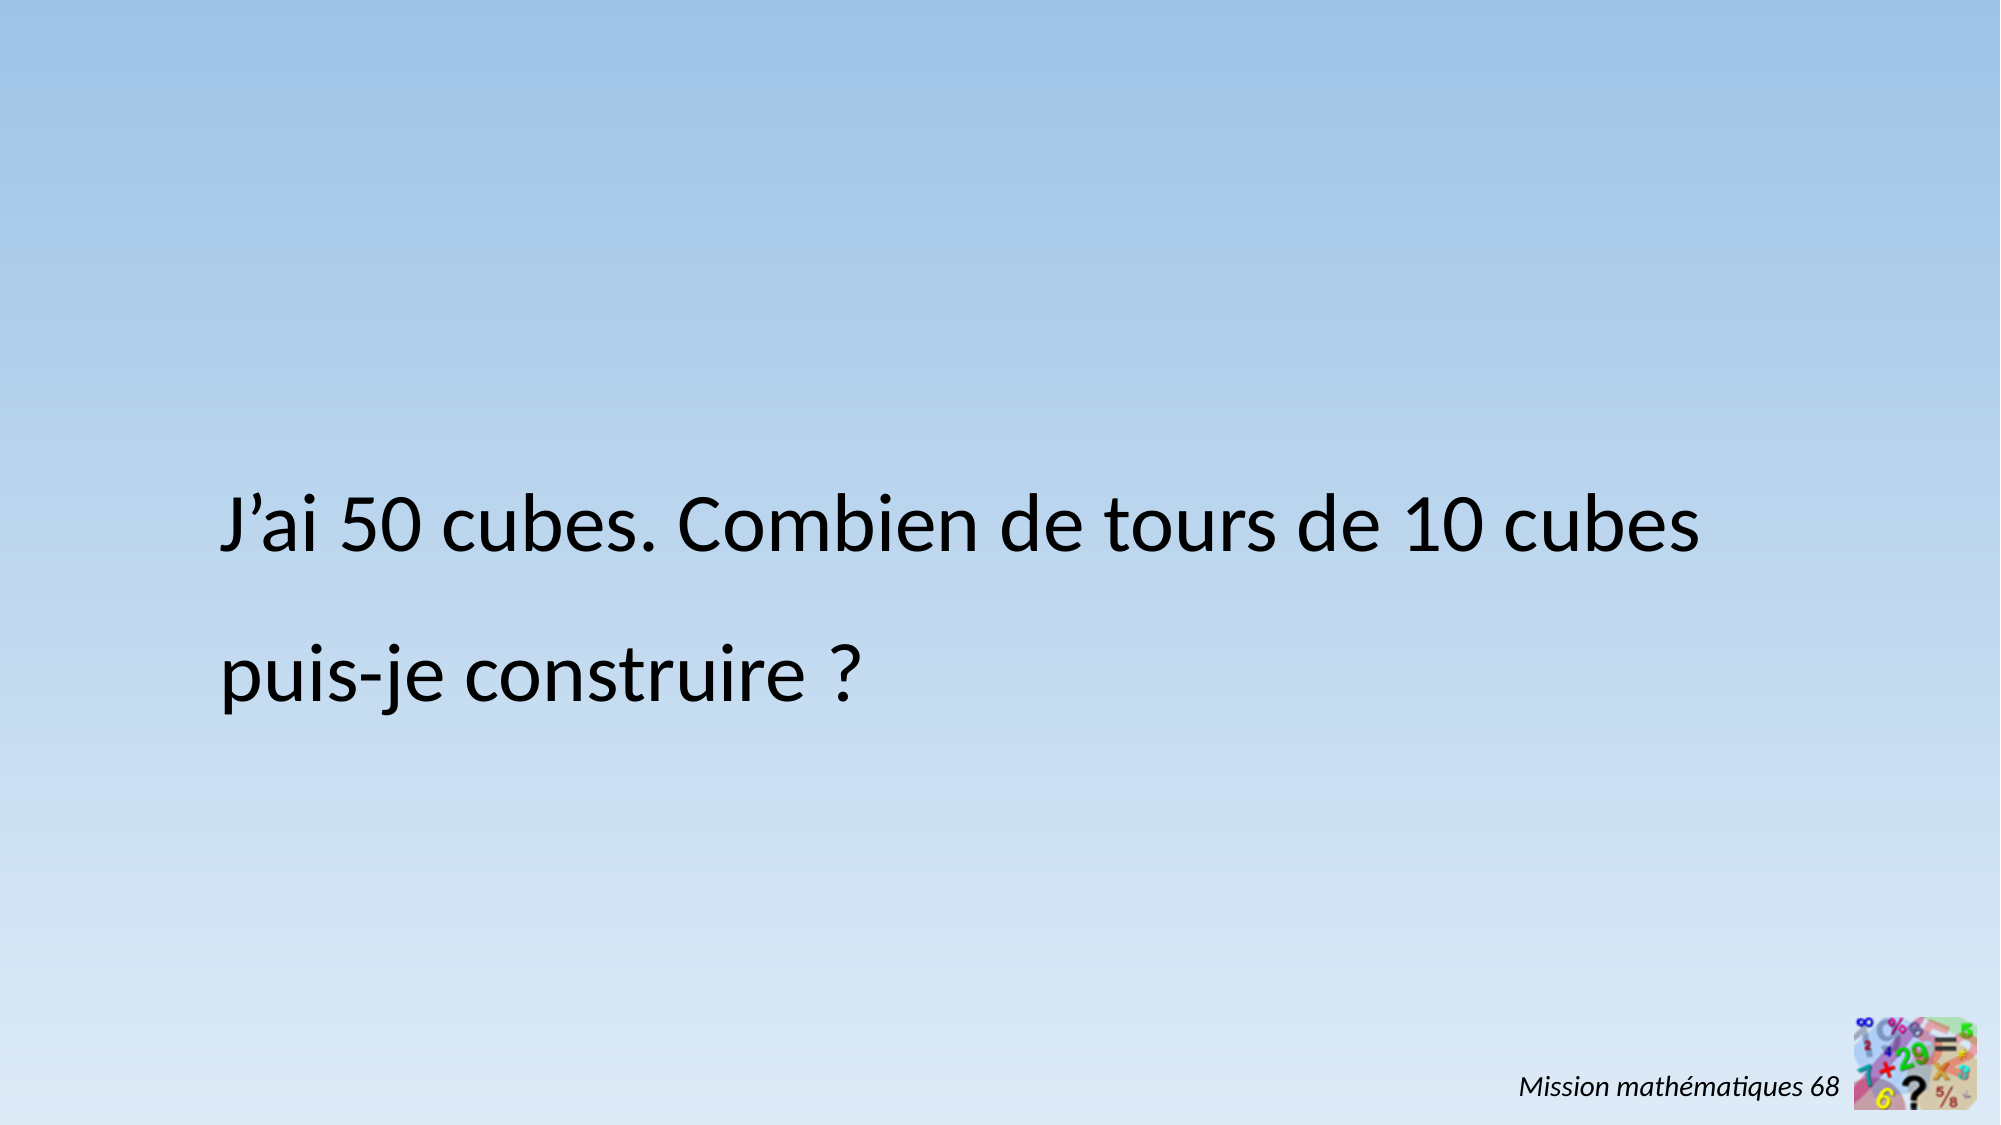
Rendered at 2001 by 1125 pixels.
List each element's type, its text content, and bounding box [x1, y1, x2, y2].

text_box Mission mathématiques 68 [1501, 1059, 1854, 1110]
text_box J’ai 50 cubes. Combien de tours de 10 cubes puis-je construire ? [204, 411, 1795, 726]
picture [1854, 1017, 1977, 1110]
